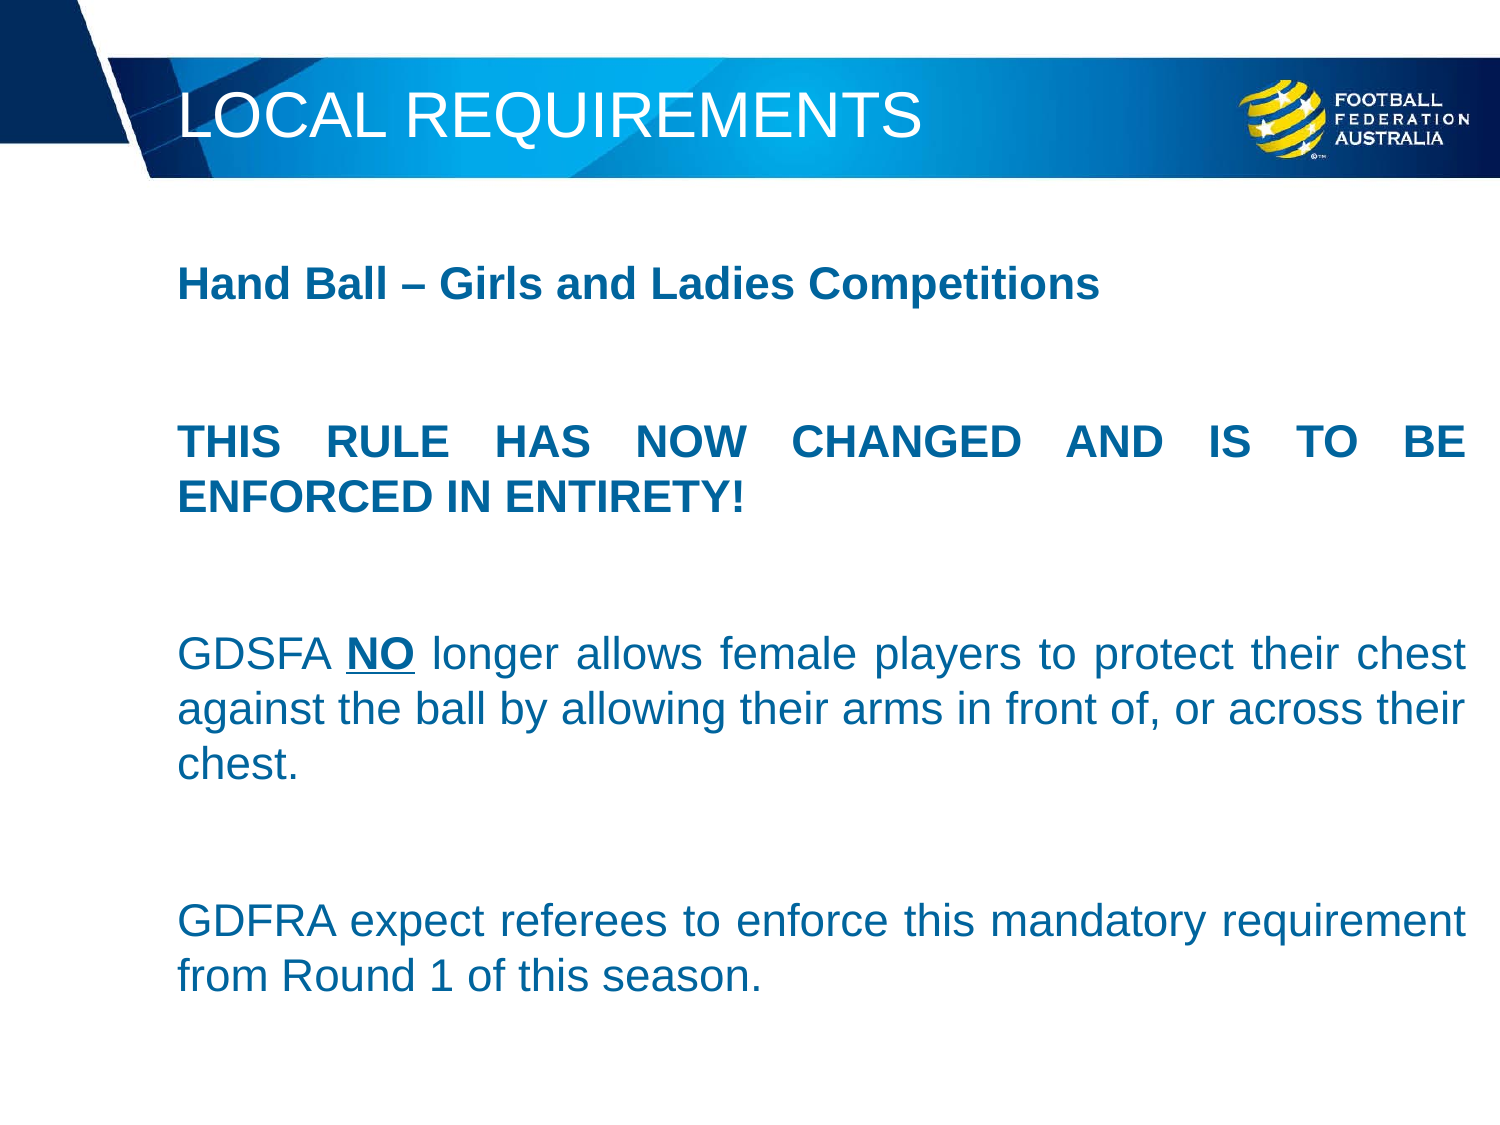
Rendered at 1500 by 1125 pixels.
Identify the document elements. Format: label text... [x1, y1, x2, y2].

list Hand Ball – Girls and Ladies Competitions THIS RULE HAS NOW CHANGED AND IS TO BE ENFORCED IN ENTIRETY! GDSFA NO longer allows female players to protect their chest against the ball by allowing their arms in front of, or across their chest. GDFRA expect referees to enforce this mandatory requirement from Round 1 of this season. [176, 253, 1468, 1111]
picture [0, 0, 1500, 208]
title LOCAL REQUIREMENTS [176, 74, 1211, 149]
